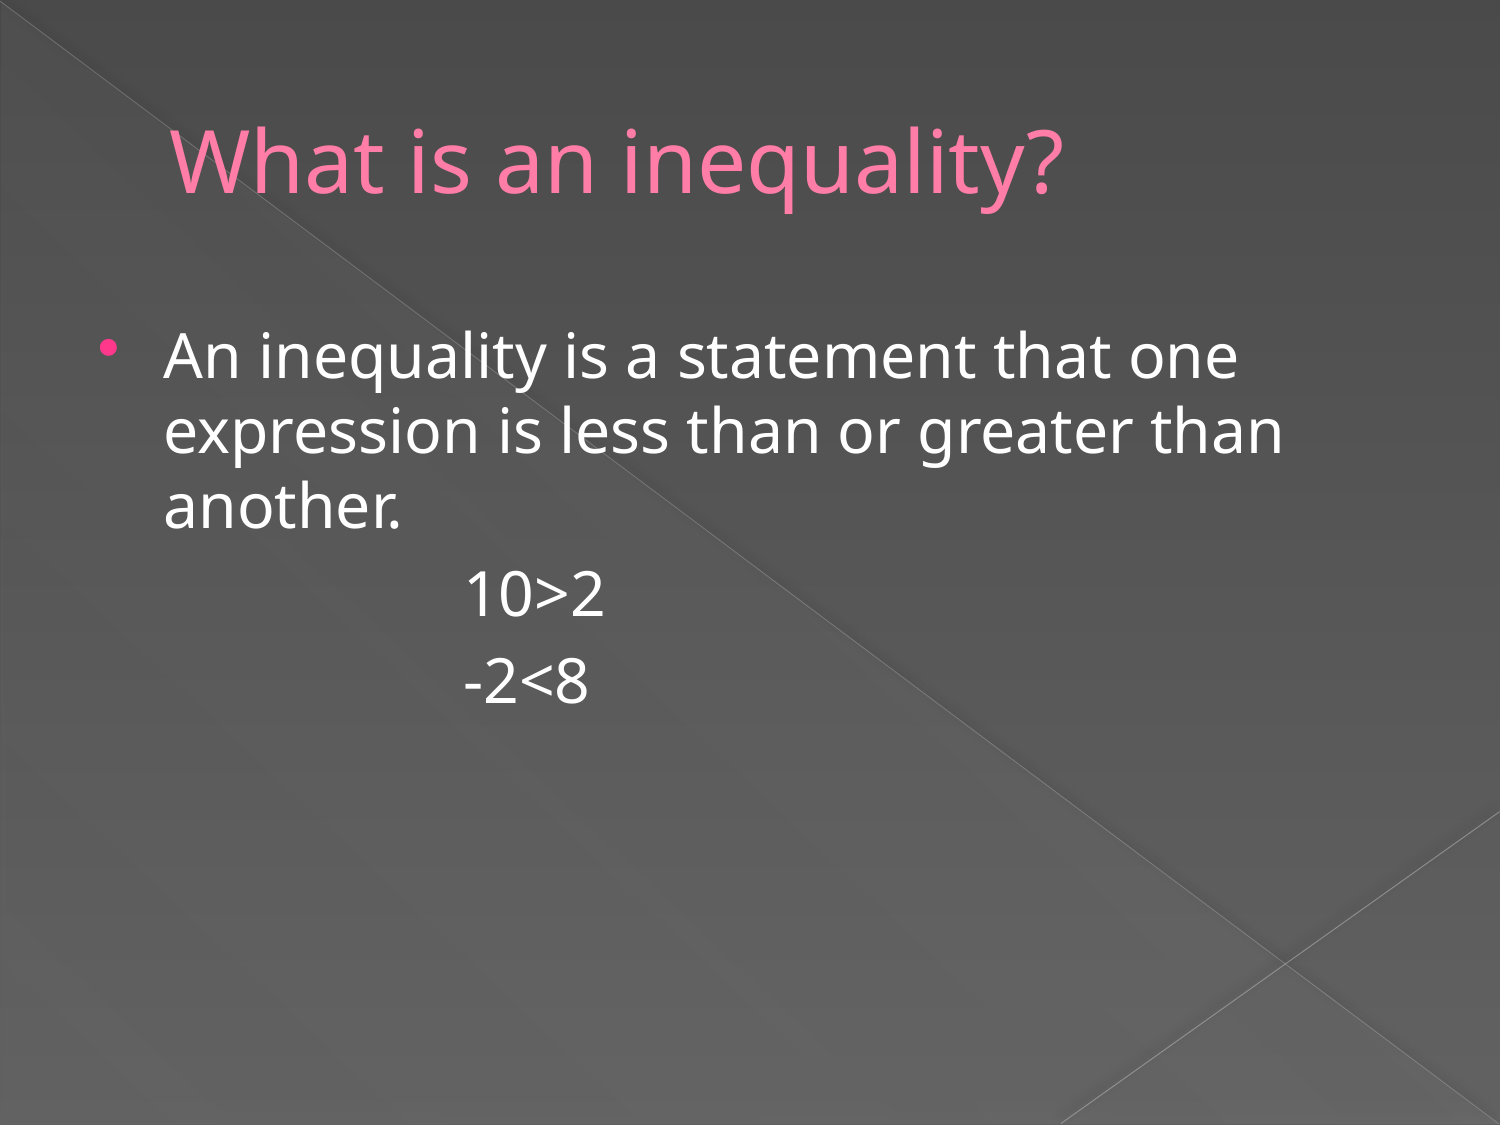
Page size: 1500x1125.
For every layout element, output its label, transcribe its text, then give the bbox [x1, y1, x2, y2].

title What is an inequality? [75, 43, 1425, 274]
list An inequality is a statement that one expression is less than or greater than another. 10>2 -2<8 [75, 308, 1425, 1059]
